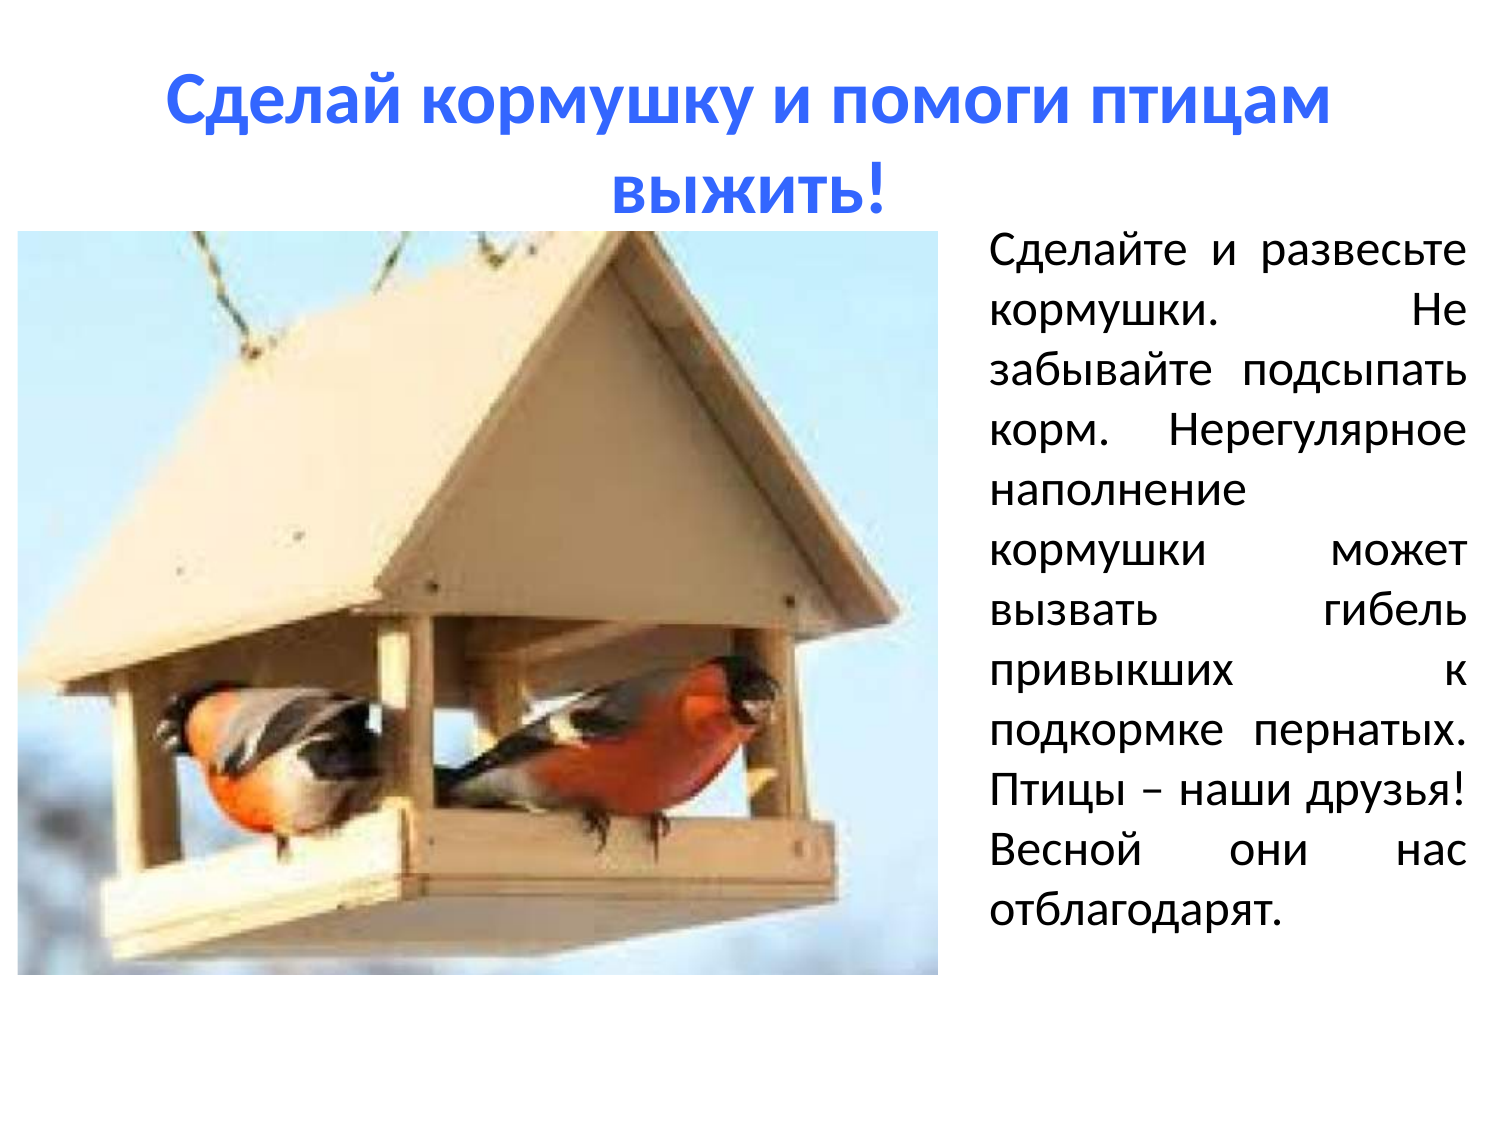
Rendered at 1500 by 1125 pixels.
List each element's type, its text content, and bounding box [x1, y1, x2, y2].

title Сделай кормушку и помоги птицам выжить! [75, 45, 1425, 233]
text_box Сделайте и развесьте кормушки. Не забывайте подсыпать корм. Нерегулярное наполнение кормушки может вызвать гибель привыкших к подкормке пернатых. Птицы – наши друзья! Весной они нас отблагодарят. [974, 208, 1483, 943]
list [17, 231, 939, 975]
